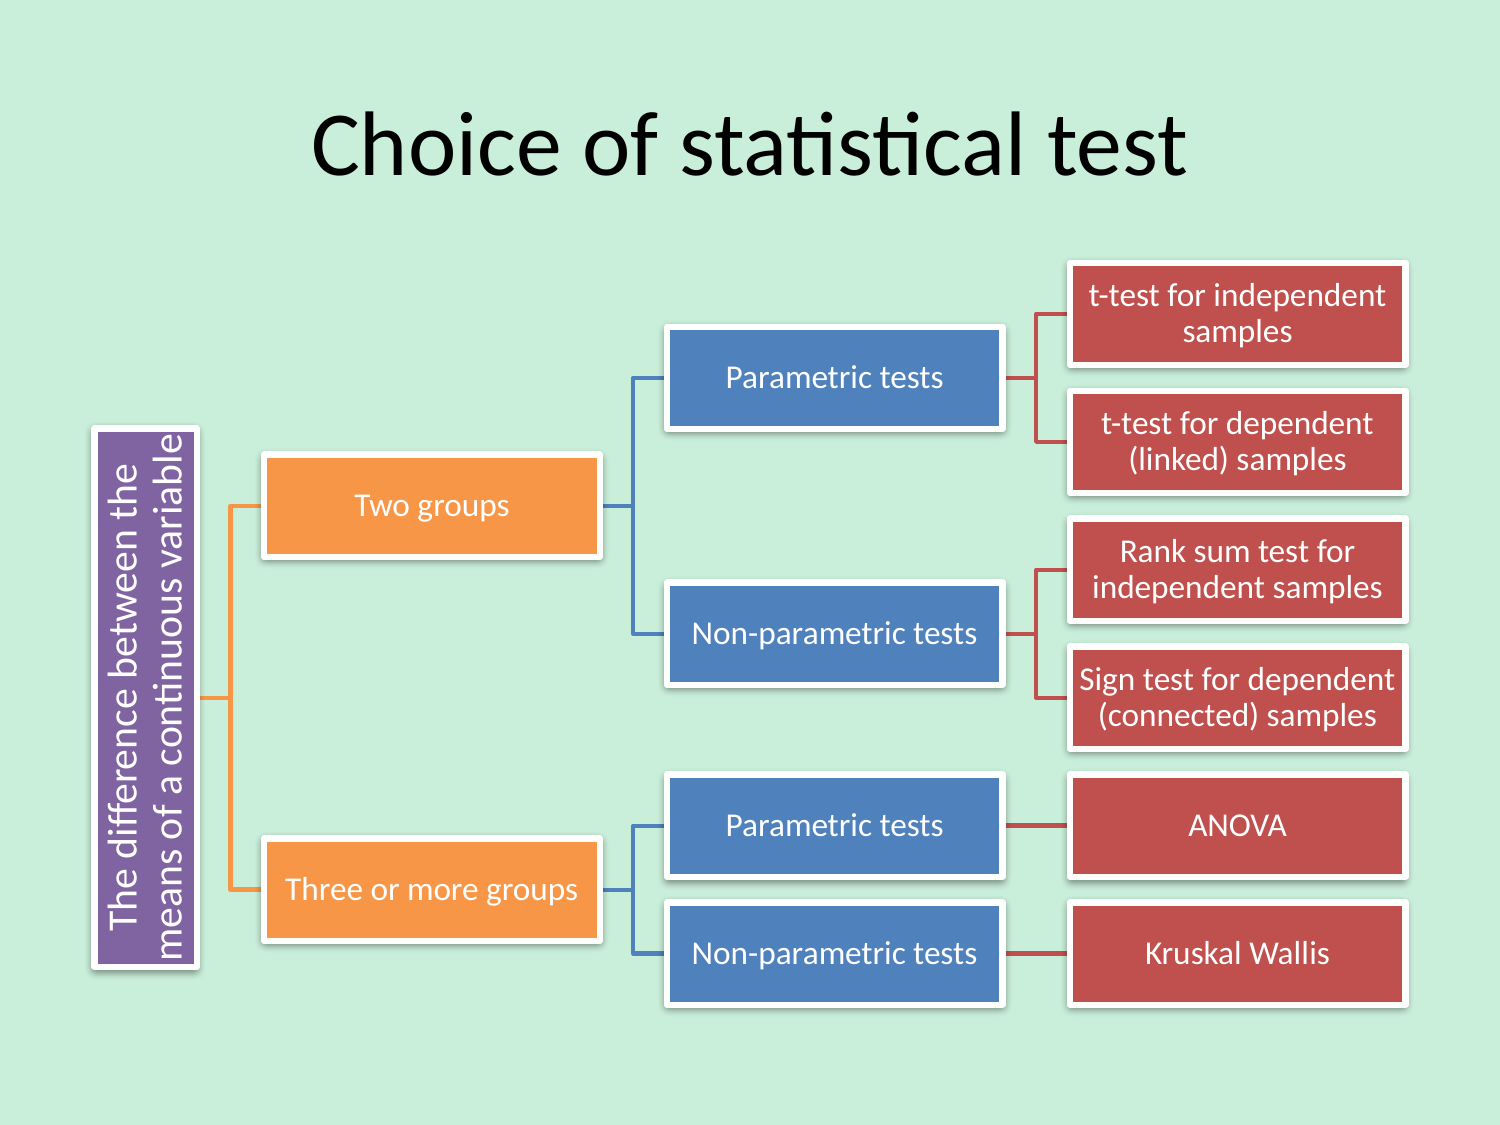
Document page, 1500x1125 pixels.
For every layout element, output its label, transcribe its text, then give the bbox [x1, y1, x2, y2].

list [74, 262, 1426, 1006]
title Choice of statistical test [75, 45, 1425, 233]
